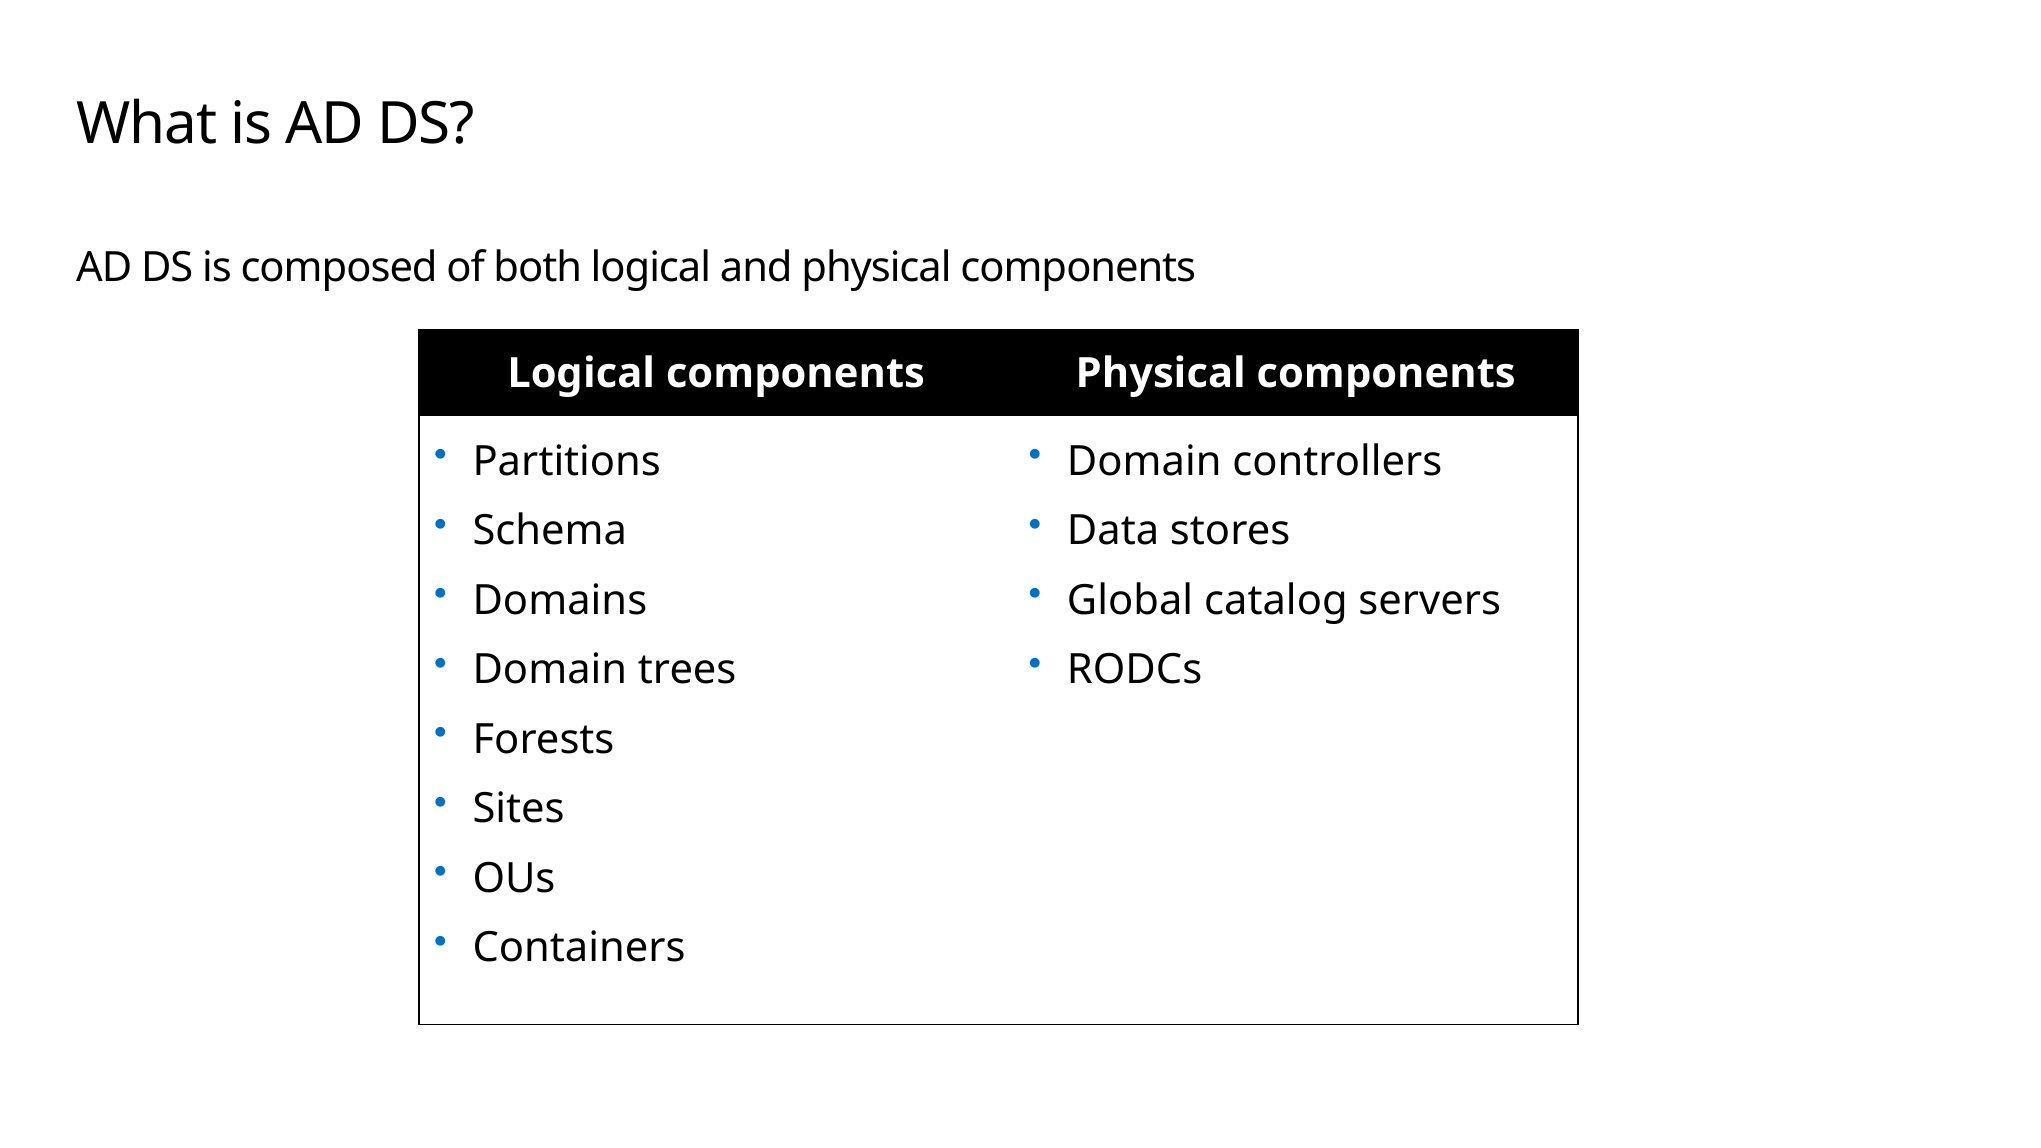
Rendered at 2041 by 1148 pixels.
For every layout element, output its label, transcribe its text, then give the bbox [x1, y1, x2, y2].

title What is AD DS? [76, 93, 1968, 161]
table_header Logical components [420, 330, 1013, 414]
table_header Physical components [1013, 330, 1577, 414]
table_cell Partitions Schema Domains Domain trees Forests Sites OUs Containers [420, 416, 1013, 1024]
table_cell Domain controllers Data stores Global catalog servers RODCs [1013, 416, 1577, 1024]
list AD DS is composed of both logical and physical components [76, 240, 1970, 1074]
